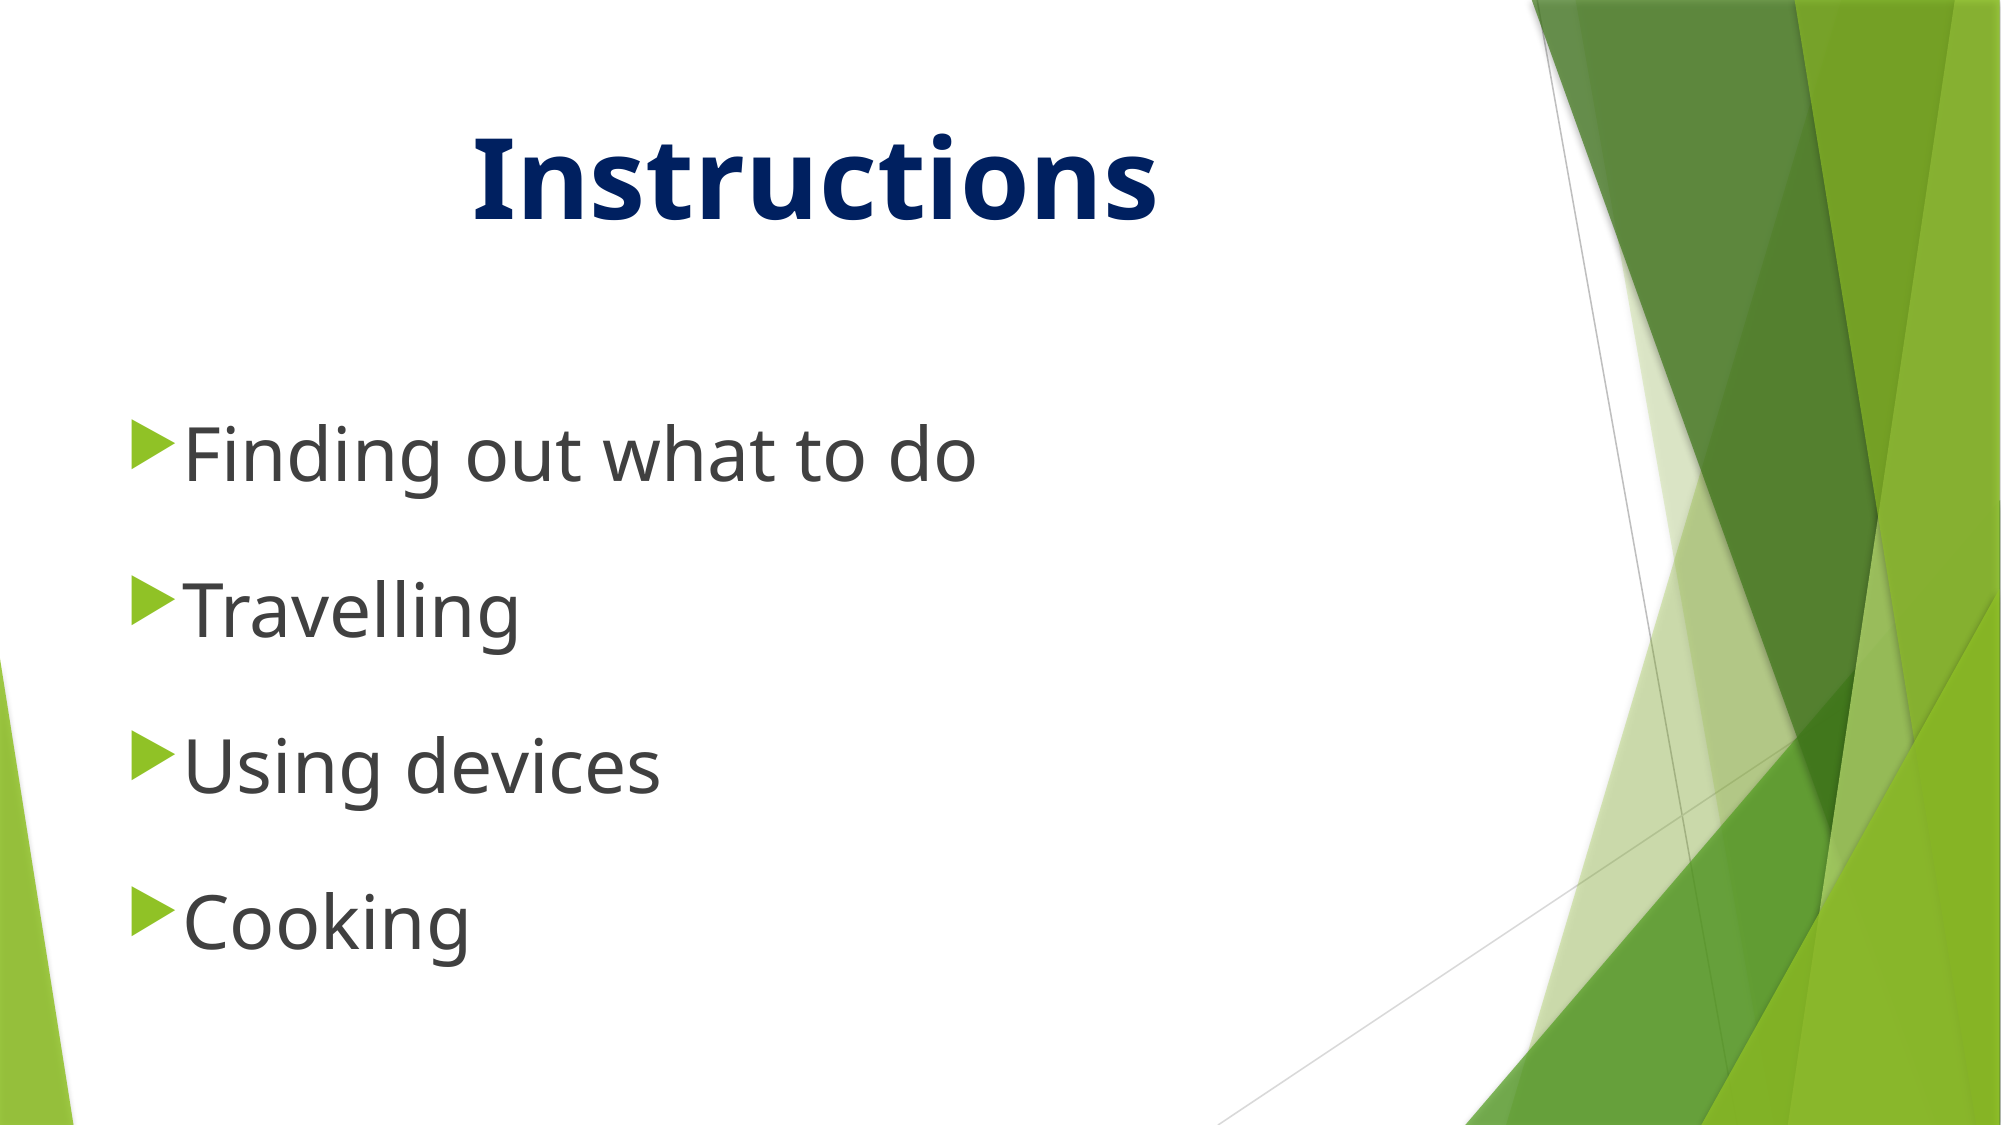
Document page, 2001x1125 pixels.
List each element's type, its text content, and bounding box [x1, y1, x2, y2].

list Finding out what to do Travelling Using devices Cooking [111, 354, 1522, 992]
title Instructions [111, 99, 1522, 317]
